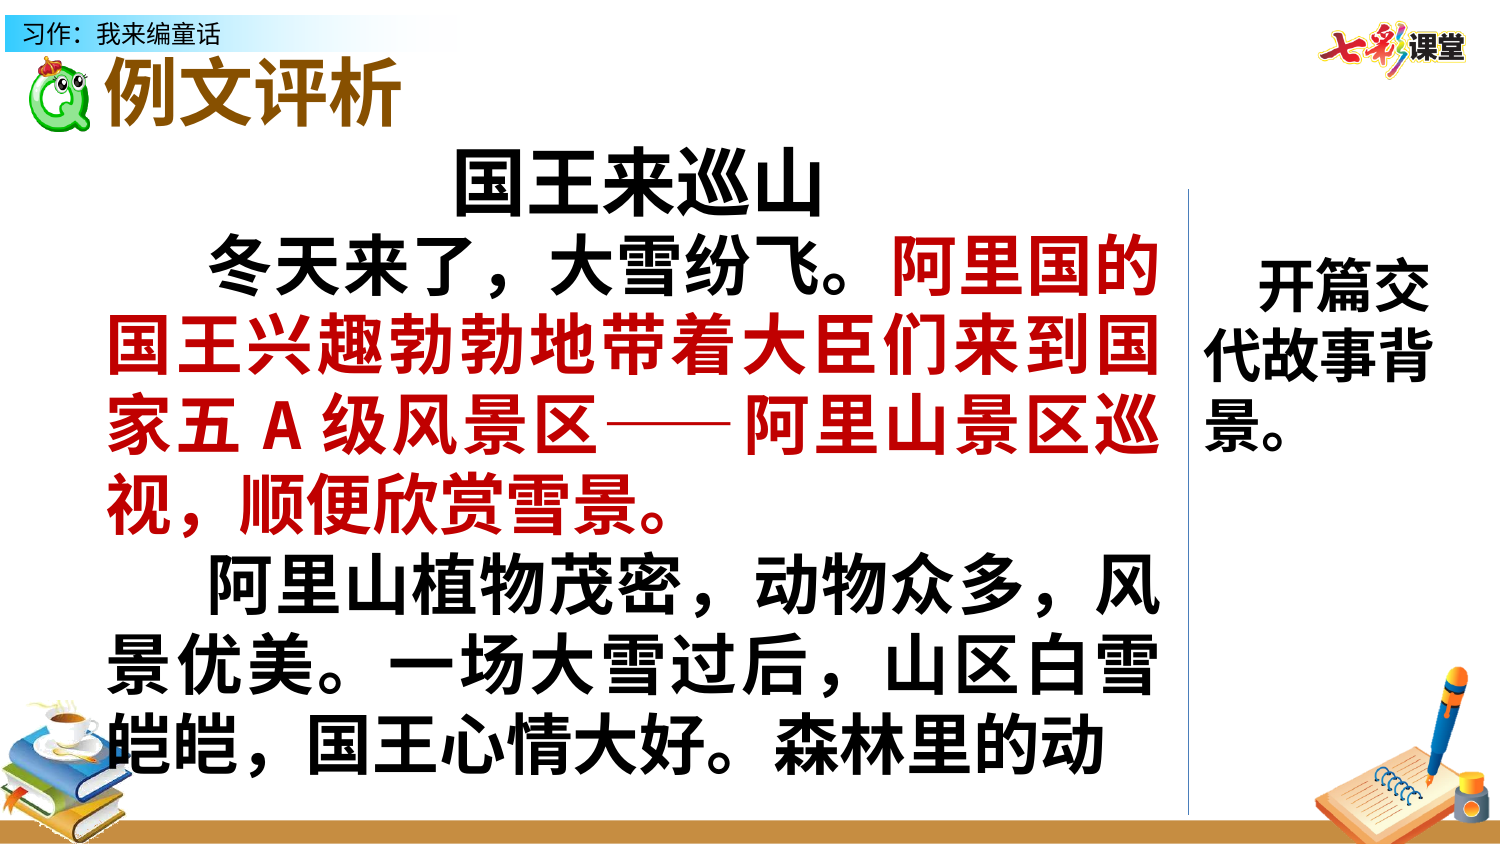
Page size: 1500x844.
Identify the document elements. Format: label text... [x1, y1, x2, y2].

text_box 国王来巡山 [440, 129, 838, 231]
picture [29, 56, 90, 132]
text_box 冬天来了，大雪纷飞。阿里国的国王兴趣勃勃地带着大臣们来到国家五A级风景区——阿里山景区巡视，顺便欣赏雪景。 阿里山植物茂密，动物众多，风景优美。一场大雪过后，山区白雪皑皑，国王心情大好。森林里的动 [94, 217, 1173, 789]
picture [0, 700, 146, 844]
text_box 开篇交代故事背景。 [1194, 241, 1471, 467]
text_box 例文评析 [92, 40, 445, 142]
picture [1316, 20, 1468, 80]
picture [1303, 652, 1500, 844]
